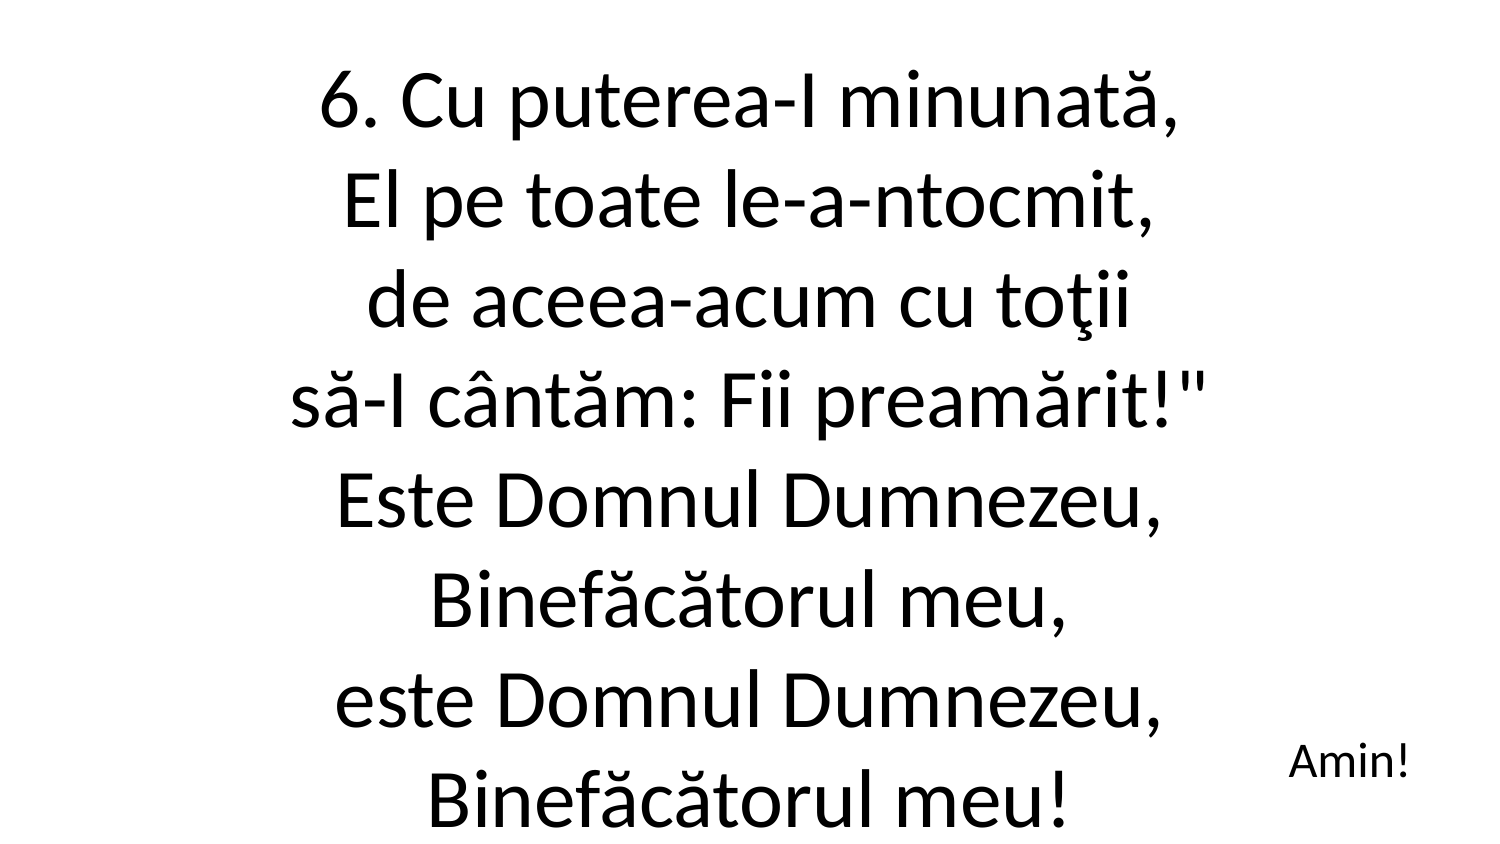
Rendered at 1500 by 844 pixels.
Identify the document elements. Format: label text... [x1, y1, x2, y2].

text_box 6. Cu puterea-I minunată, El pe toate le-a-ntocmit, de aceea-acum cu toţii să-I cântăm: Fii preamărit!" Este Domnul Dumnezeu, Binefăcătorul meu, este Domnul Dumnezeu, Binefăcătorul meu! [274, 0, 1226, 844]
text_box Amin! [1273, 674, 1427, 795]
